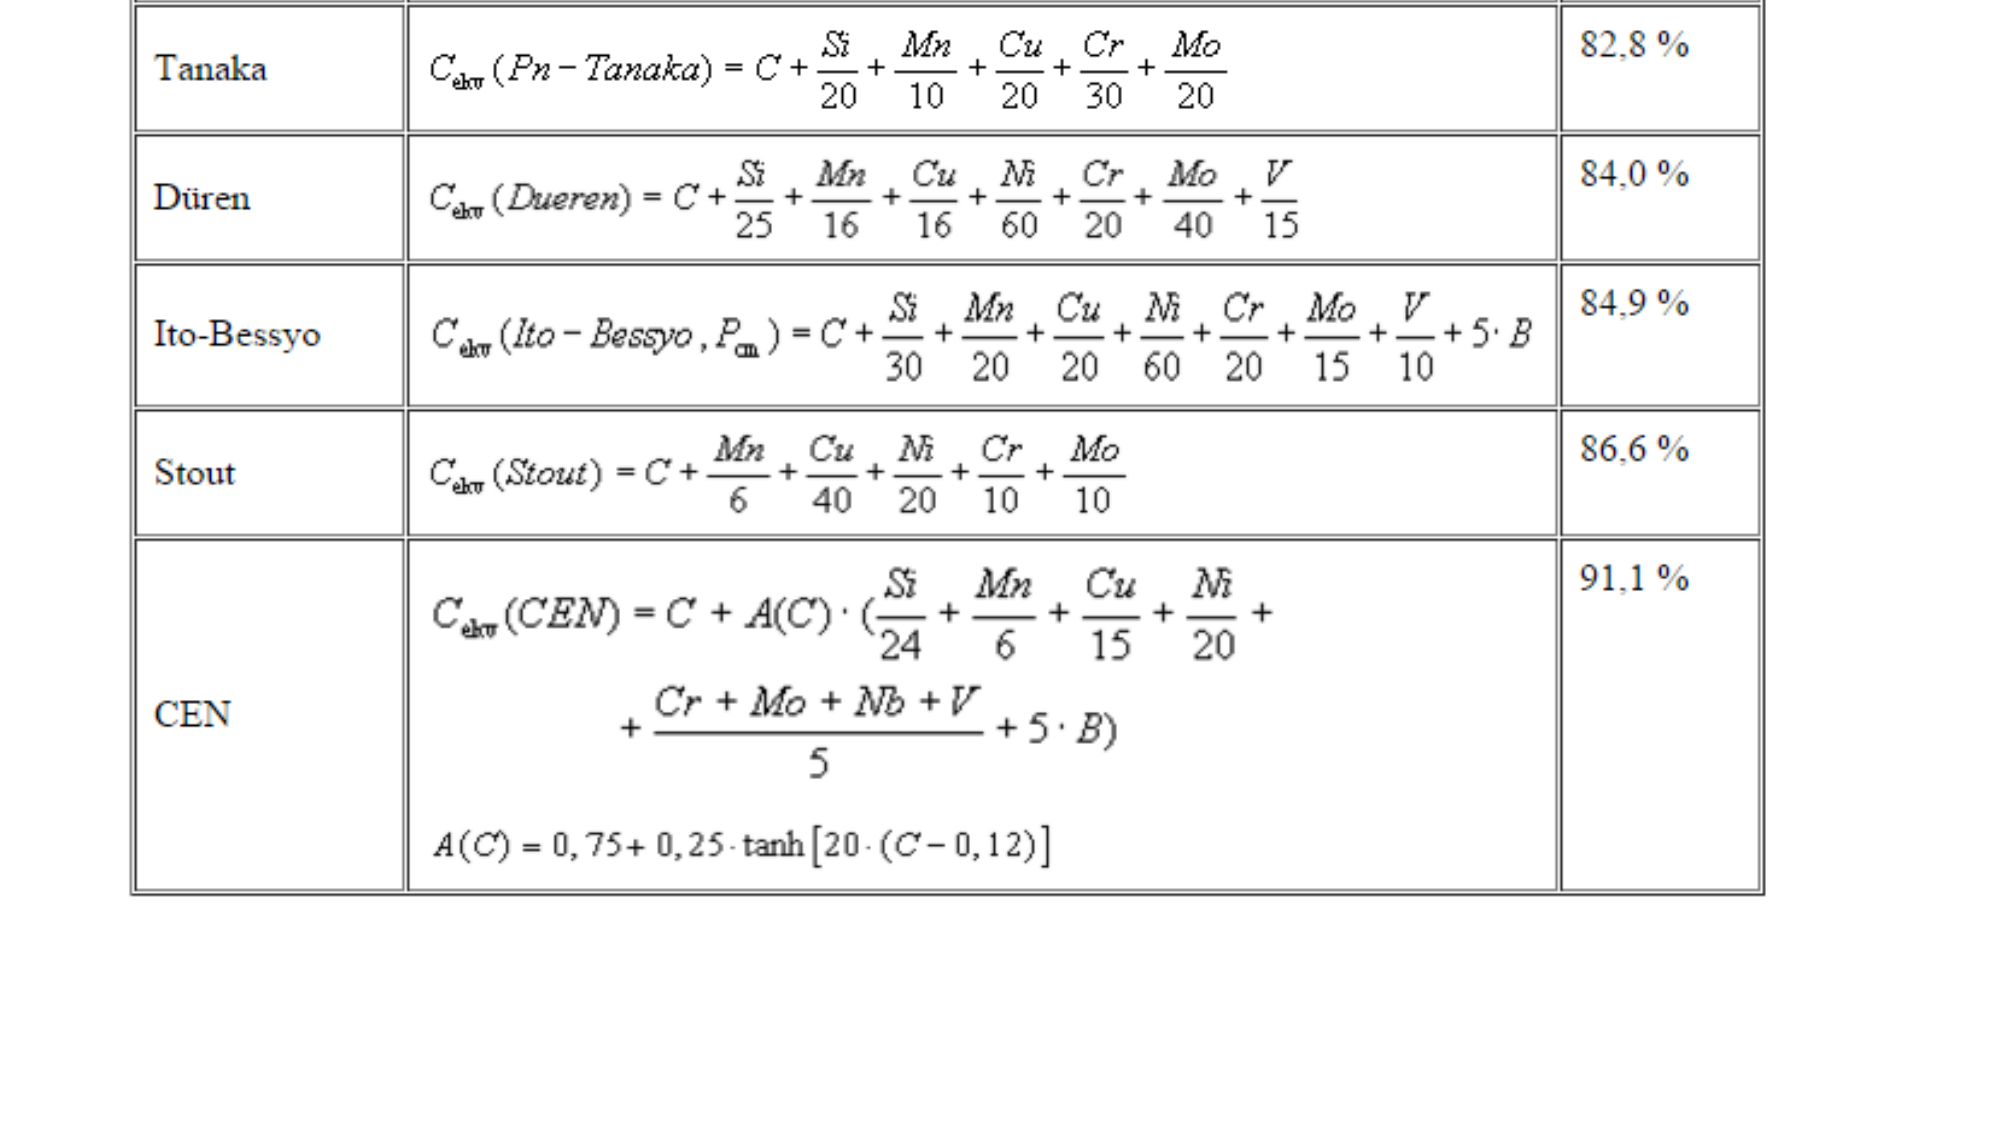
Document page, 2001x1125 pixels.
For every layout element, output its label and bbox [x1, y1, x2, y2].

list [88, 0, 1781, 916]
